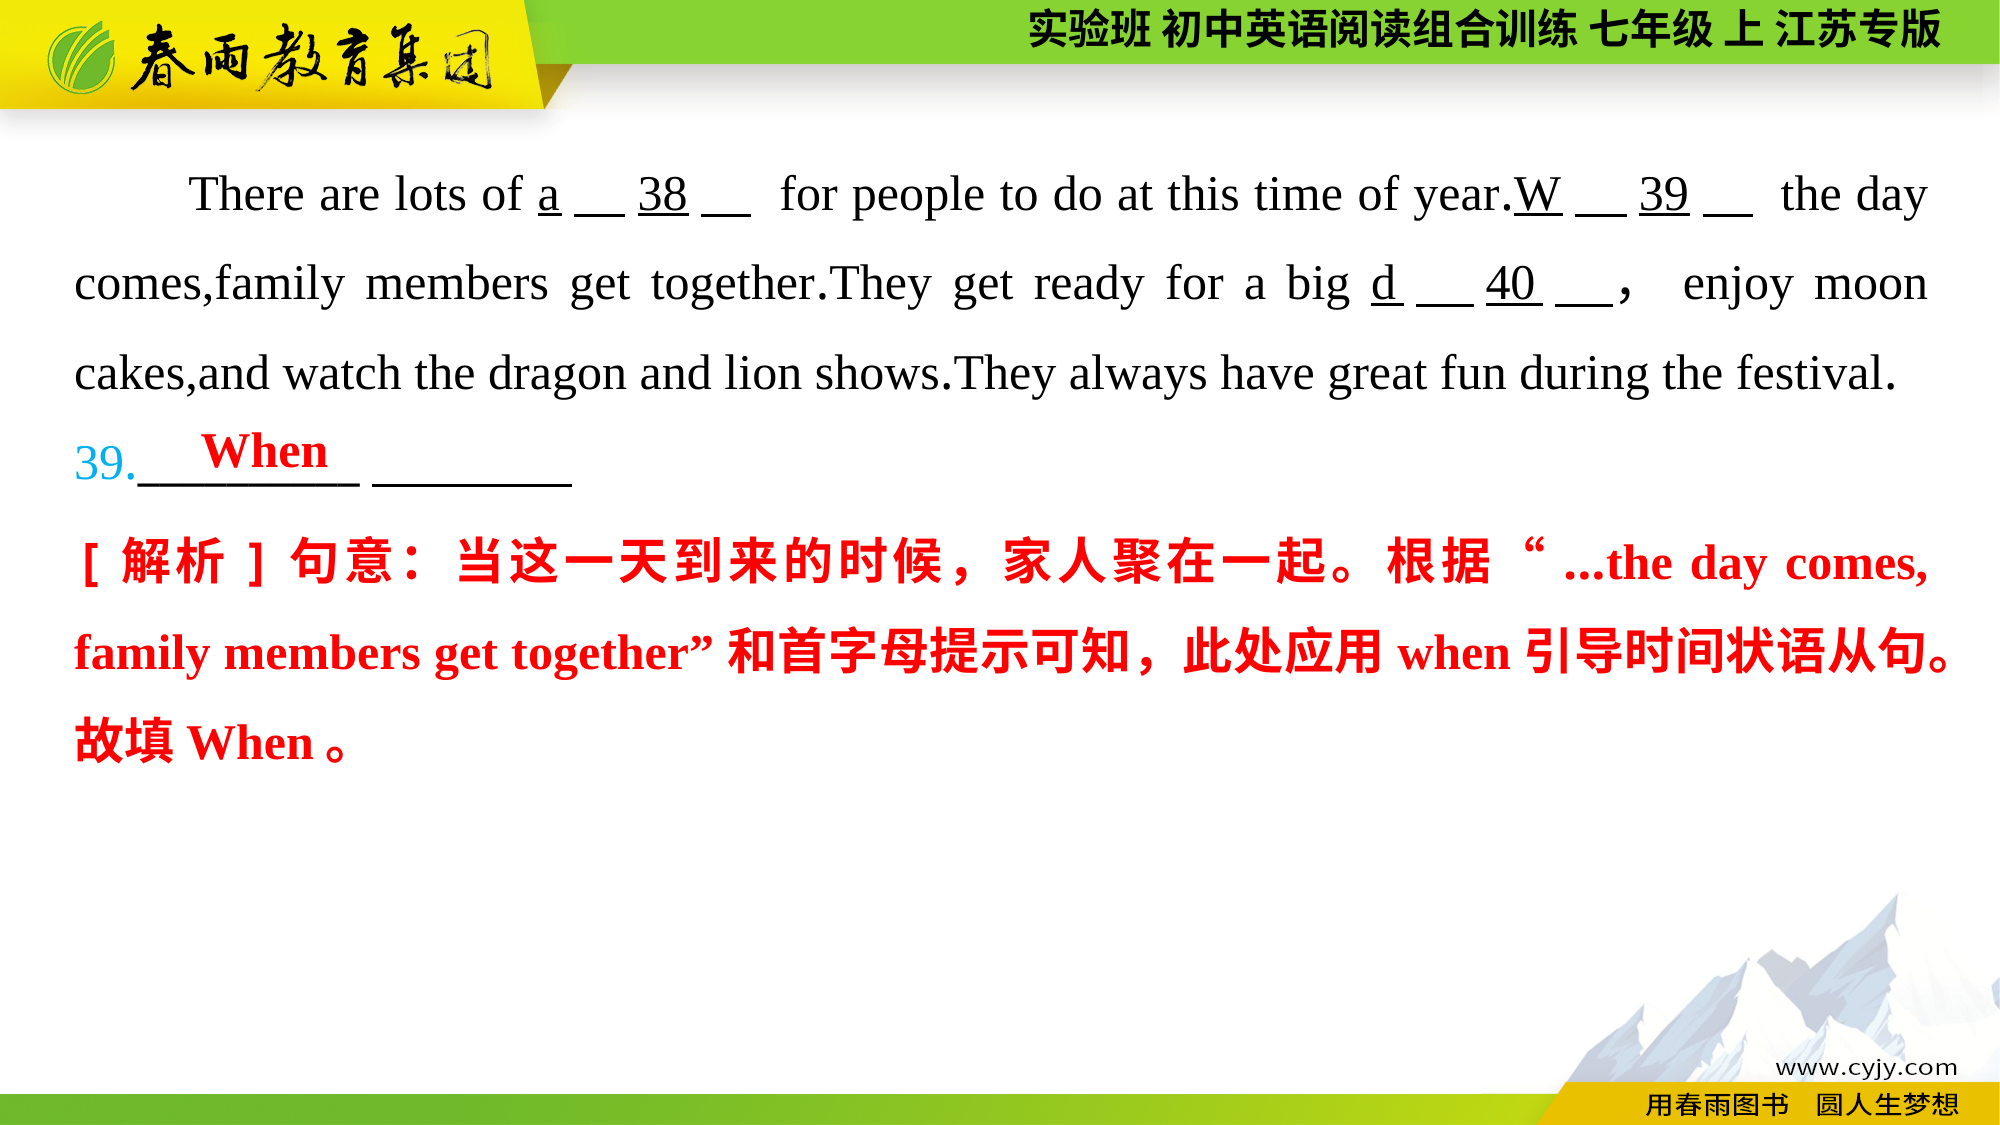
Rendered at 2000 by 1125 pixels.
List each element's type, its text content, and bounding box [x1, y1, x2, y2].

text_box When [185, 410, 344, 486]
picture [0, 0, 2000, 1125]
list There are lots of a 38 for people to do at this time of year.W 39 the day comes,family members get together.They get ready for a big d 40 ，enjoy moon cakes,and watch the dragon and lion shows.They always have great fun during the festival. 39.__________ [59, 122, 1944, 491]
text_box [解析]句意：当这一天到来的时候，家人聚在一起。根据“...the day comes, family members get together”和首字母提示可知，此处应用when引导时间状语从句。故填When。 [59, 491, 1944, 777]
